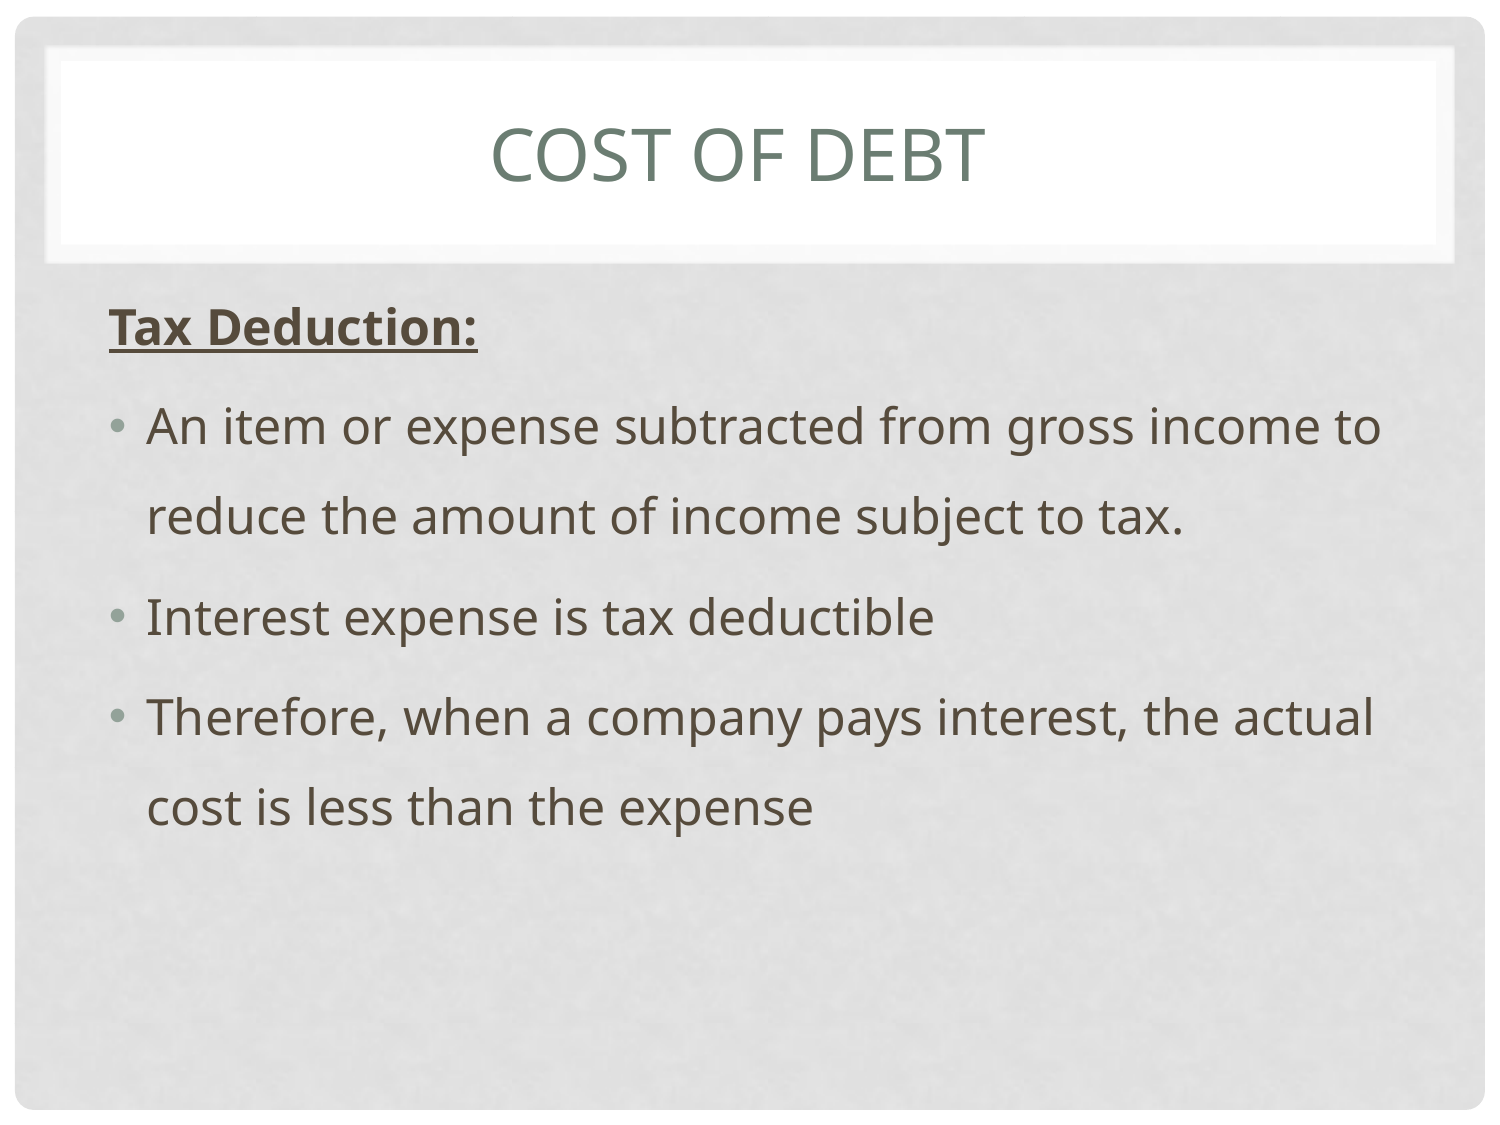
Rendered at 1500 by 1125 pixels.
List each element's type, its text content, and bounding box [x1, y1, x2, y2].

list Tax Deduction: An item or expense subtracted from gross income to reduce the amount of income subject to tax. Interest expense is tax deductible Therefore, when a company pays interest, the actual cost is less than the expense [75, 287, 1425, 1005]
title Cost of debt [69, 66, 1425, 238]
